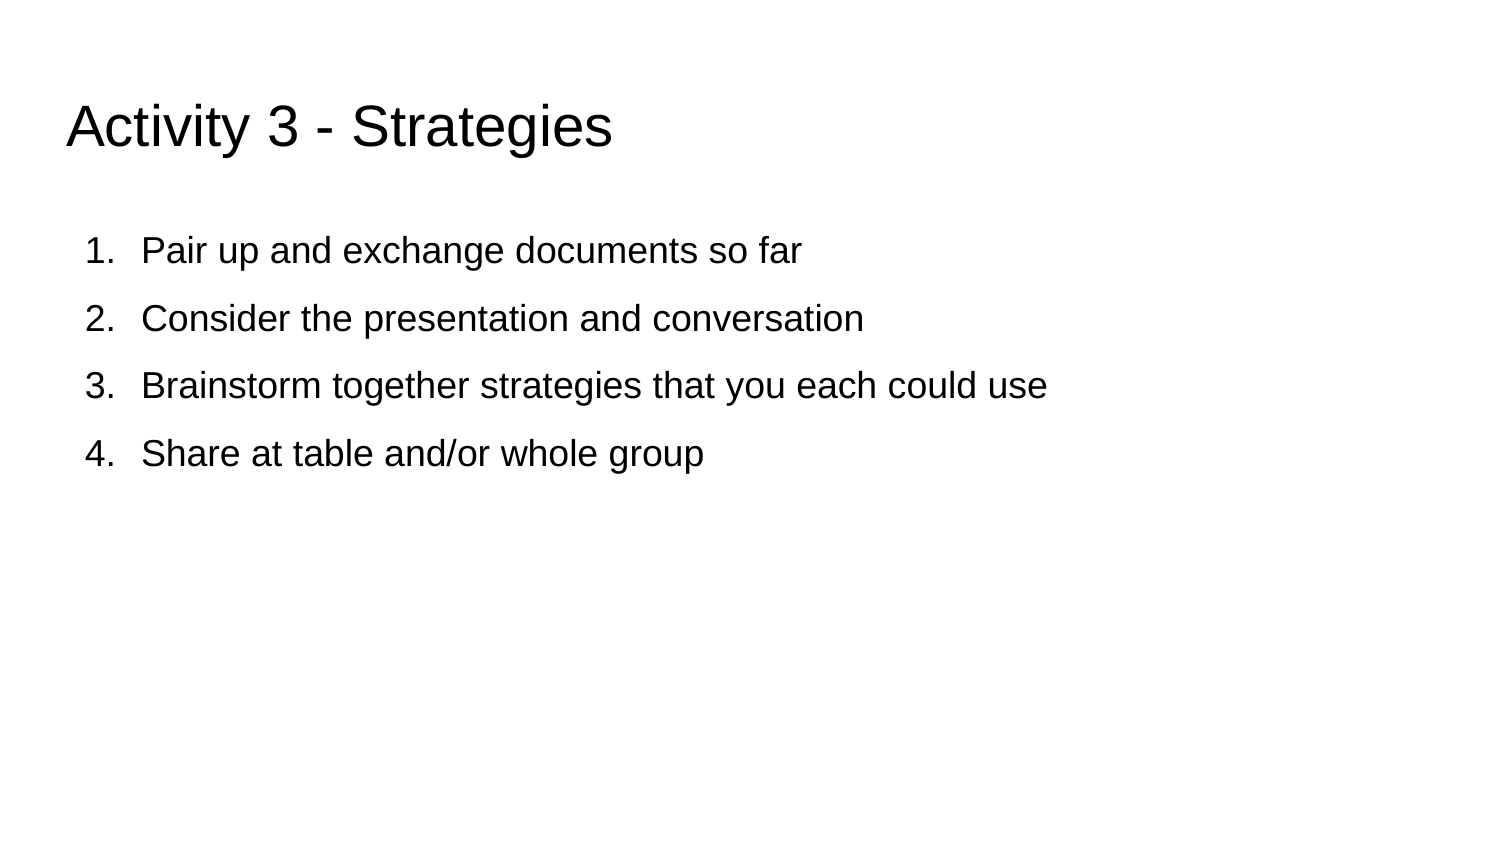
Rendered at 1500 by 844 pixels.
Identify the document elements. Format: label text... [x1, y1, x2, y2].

title Activity 3 - Strategies [51, 72, 1449, 167]
list Pair up and exchange documents so far Consider the presentation and conversation Brainstorm together strategies that you each could use Share at table and/or whole group [51, 189, 1449, 750]
